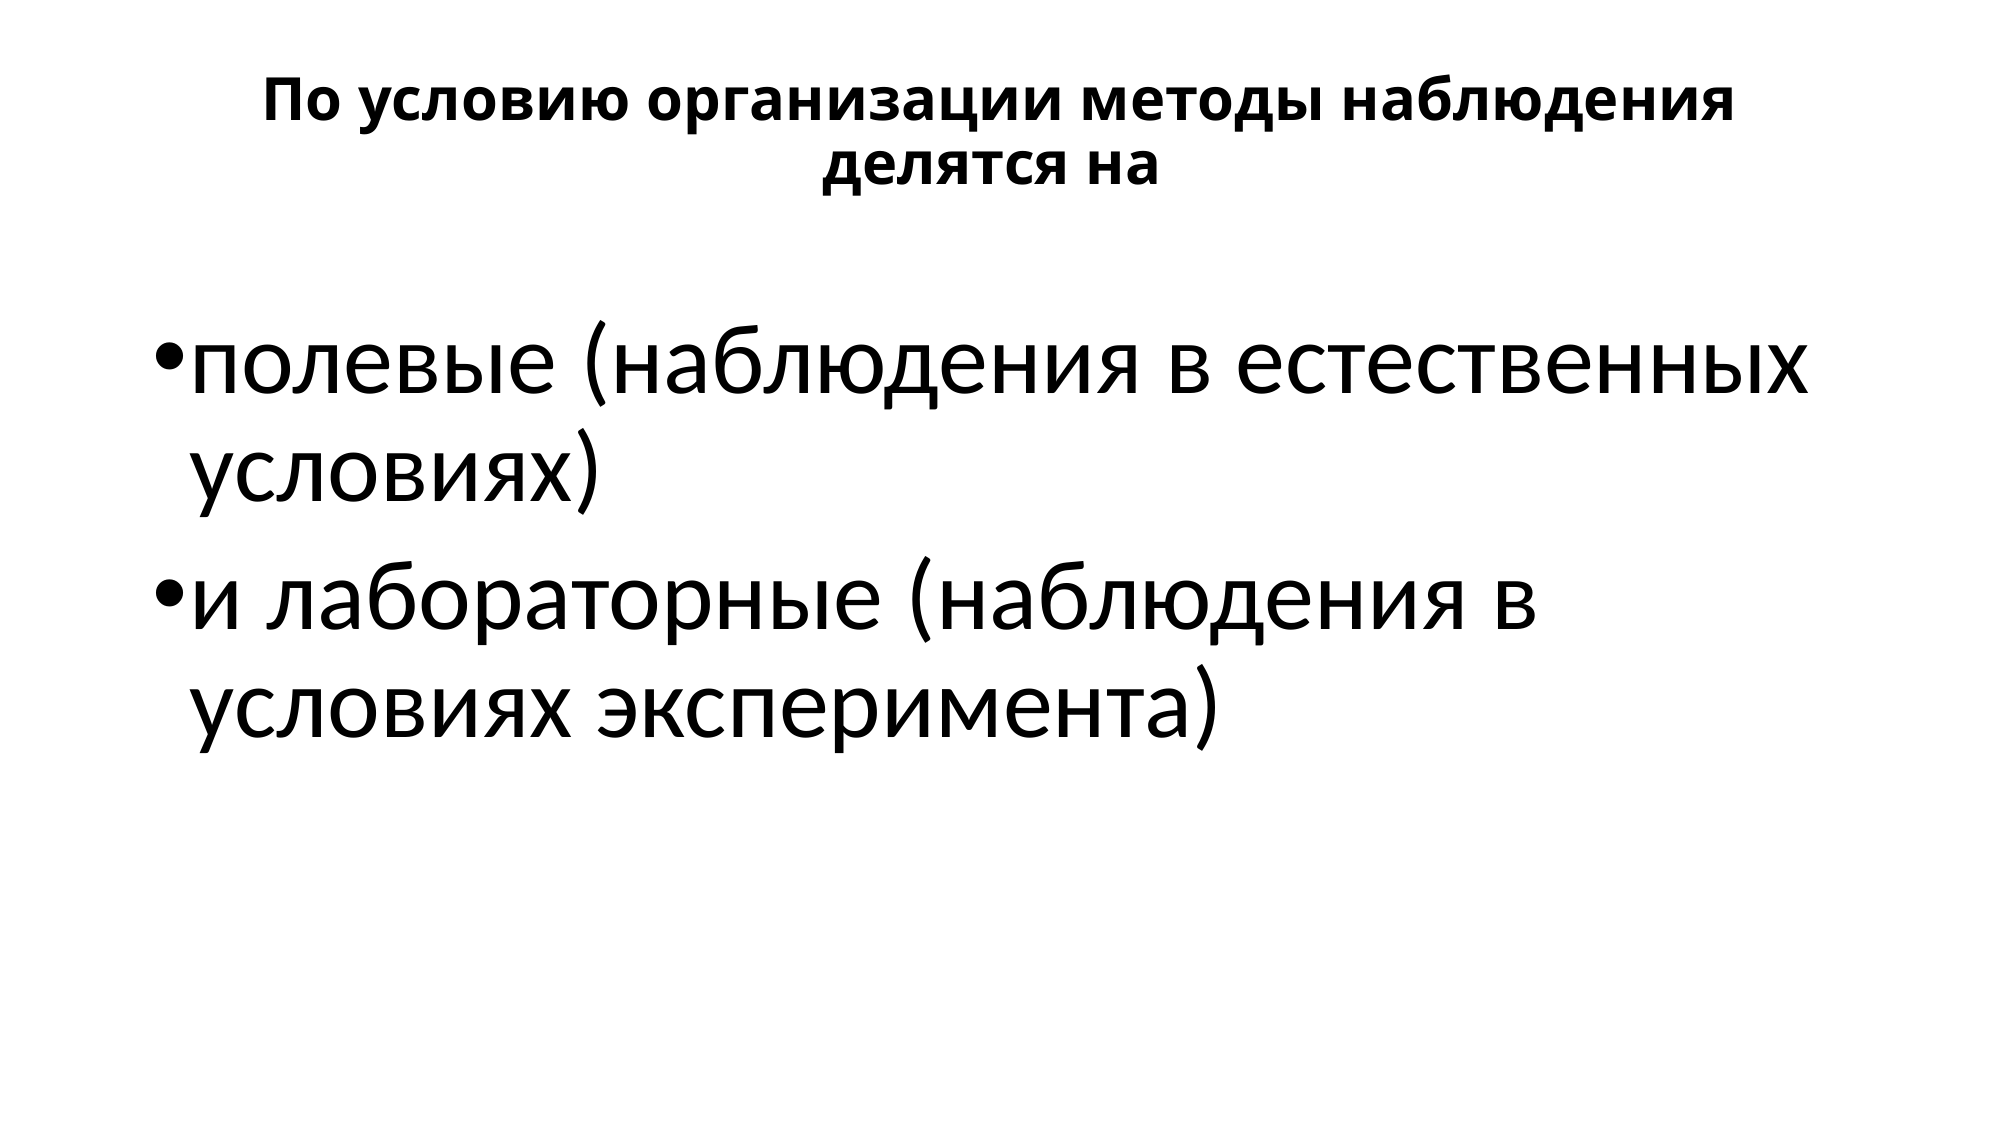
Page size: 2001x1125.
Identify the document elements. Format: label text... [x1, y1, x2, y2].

list полевые (наблюдения в естественных условиях) и лабораторные (наблюдения в условиях эксперимента) [137, 299, 1863, 1014]
title По условию организации методы наблюдения делятся на [137, 59, 1863, 278]
